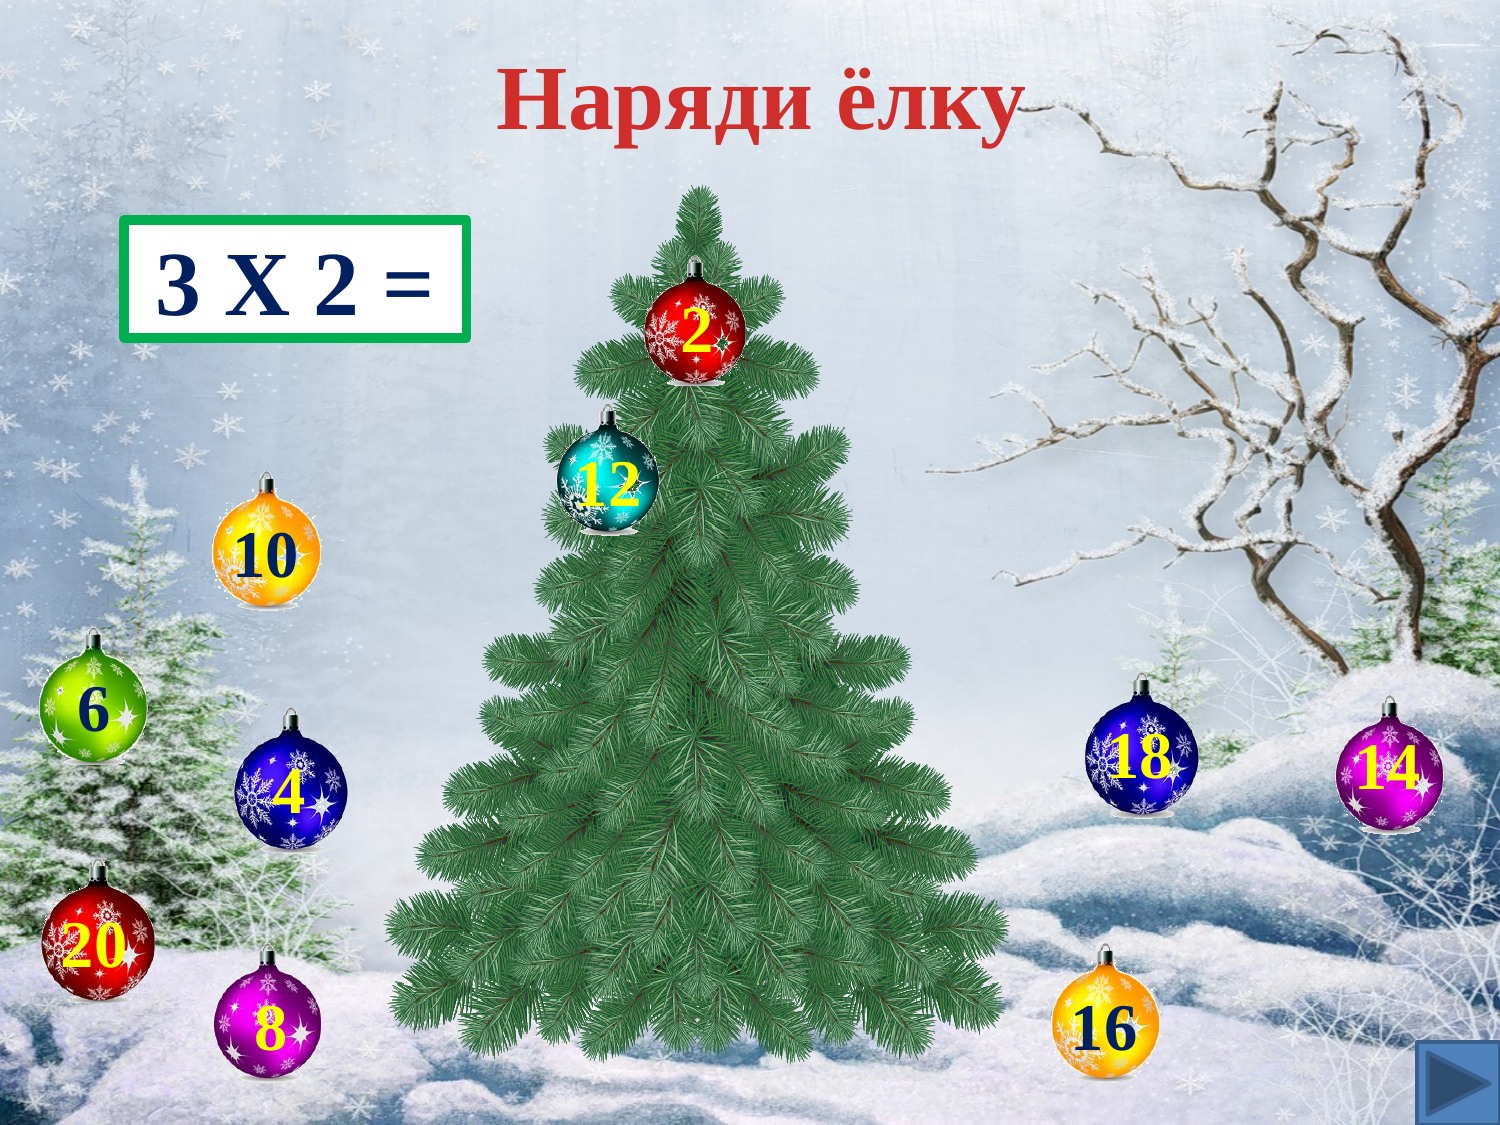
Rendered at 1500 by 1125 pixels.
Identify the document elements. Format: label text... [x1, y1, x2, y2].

text_box 3 Х 2 = [122, 218, 378, 340]
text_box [643, 255, 751, 386]
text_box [40, 857, 160, 1003]
text_box Наряди ёлку [218, 30, 1306, 156]
text_box [1415, 1040, 1500, 1125]
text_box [1316, 692, 1459, 836]
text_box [29, 621, 160, 765]
picture [0, 0, 1500, 1125]
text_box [229, 703, 349, 856]
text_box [1080, 668, 1200, 820]
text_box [1045, 940, 1164, 1084]
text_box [182, 467, 349, 612]
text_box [206, 940, 337, 1084]
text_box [537, 396, 680, 540]
